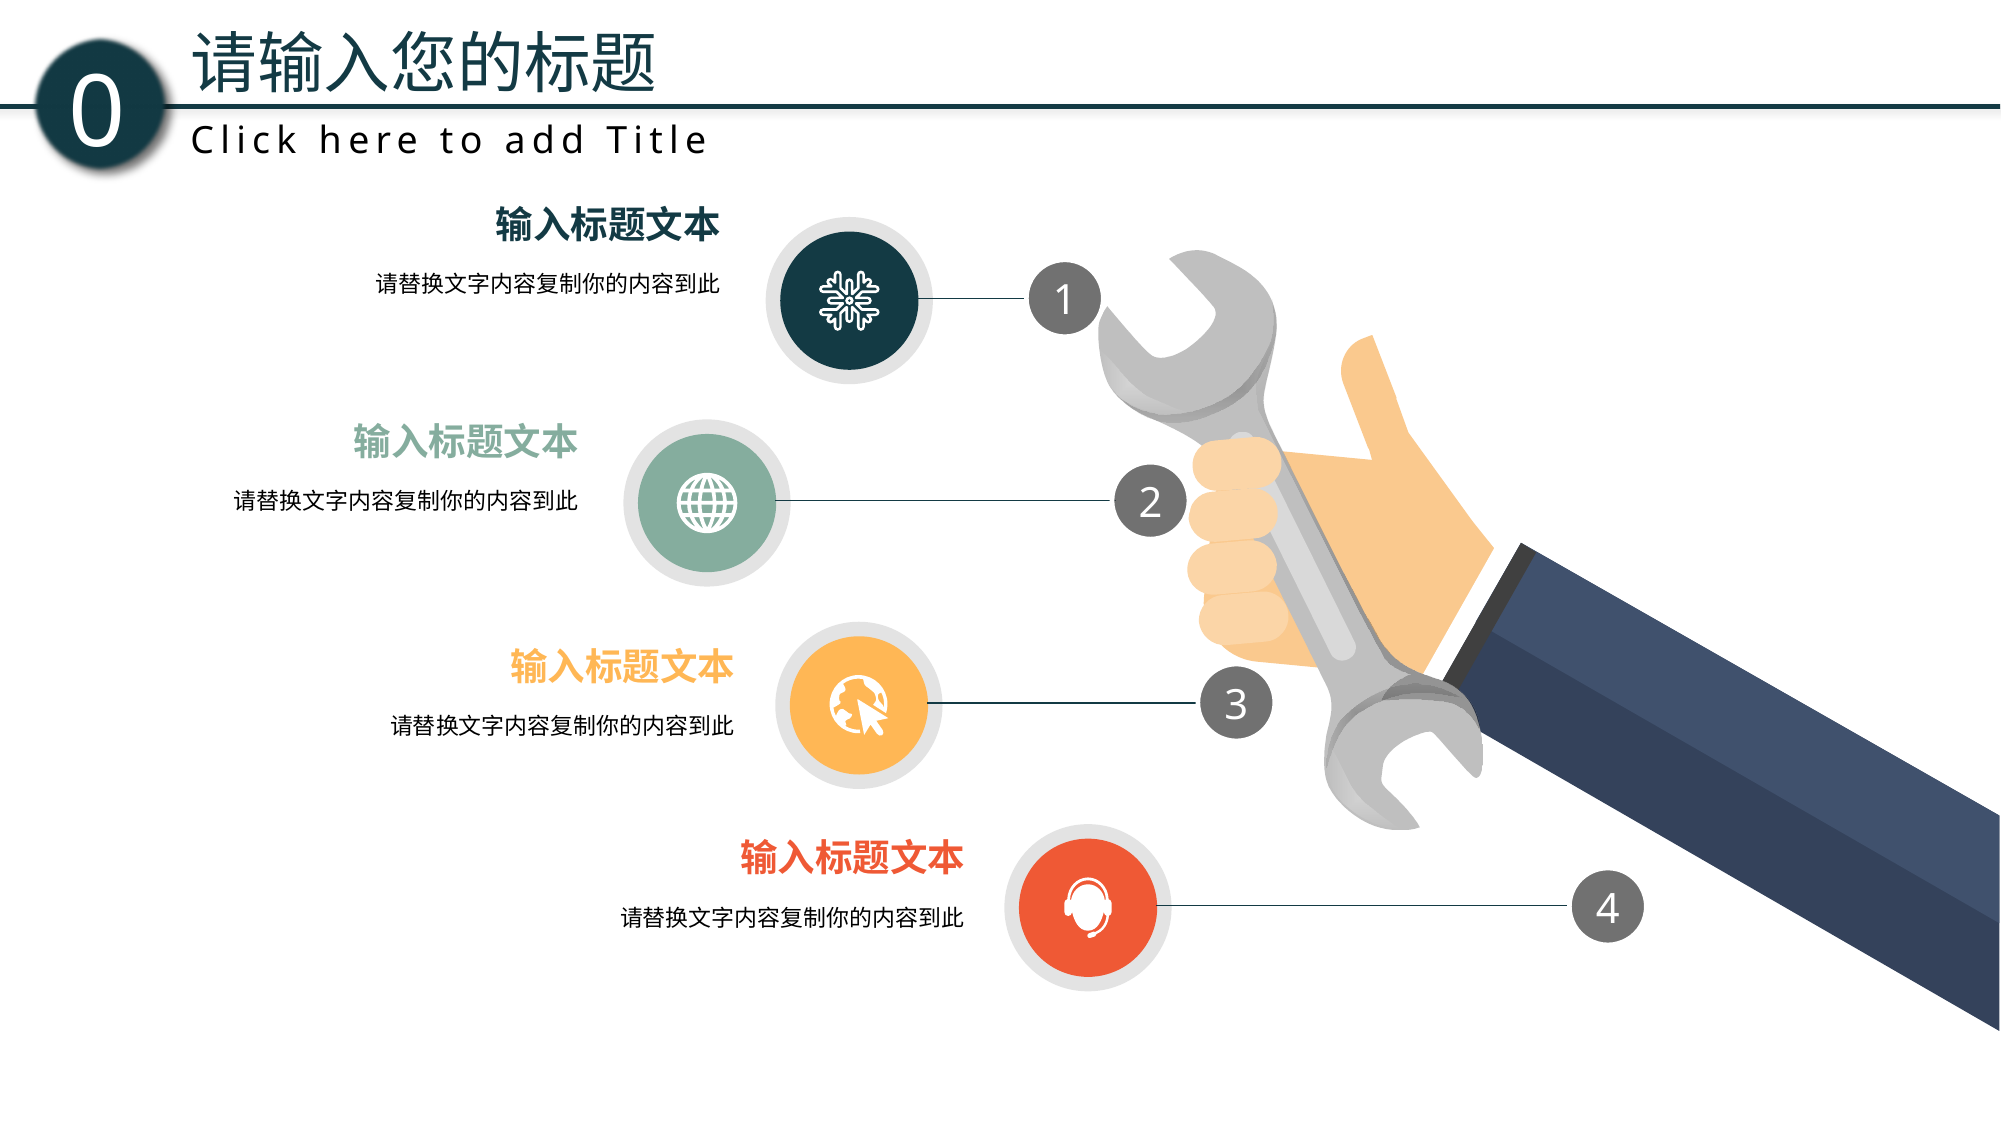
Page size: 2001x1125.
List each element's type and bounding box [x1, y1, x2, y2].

text_box [305, 191, 1104, 385]
text_box [1009, 335, 2000, 1032]
text_box [550, 824, 1647, 992]
text_box [163, 408, 1189, 587]
text_box [320, 621, 1275, 789]
